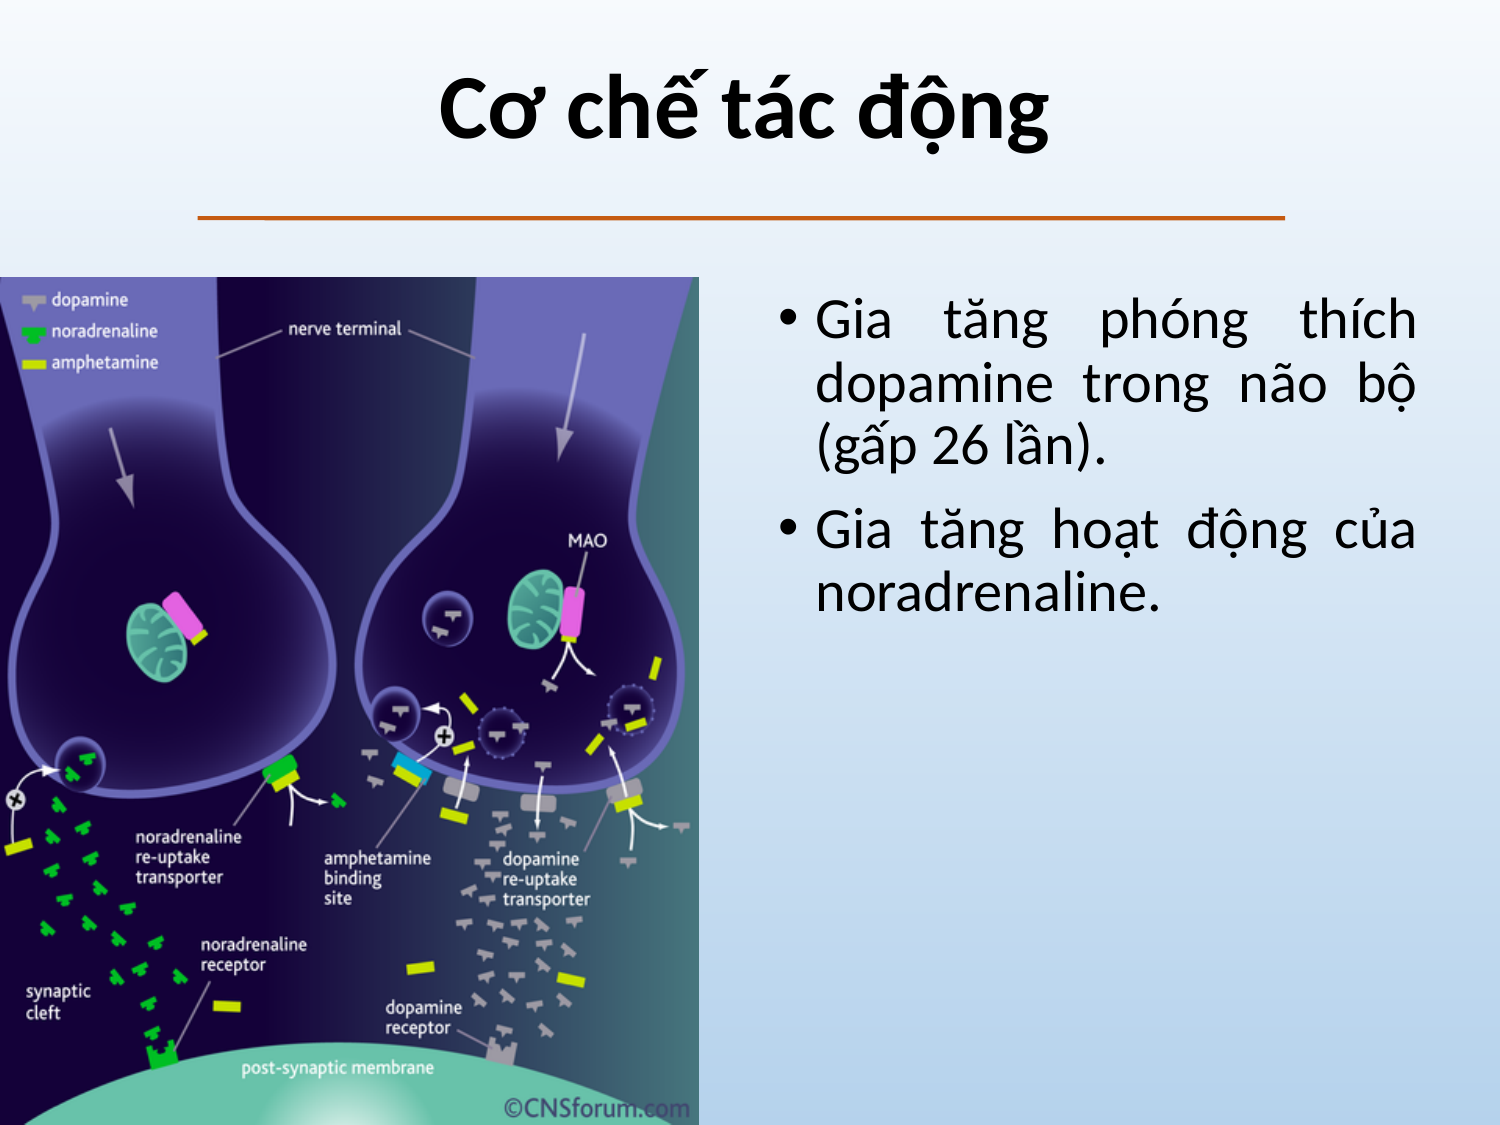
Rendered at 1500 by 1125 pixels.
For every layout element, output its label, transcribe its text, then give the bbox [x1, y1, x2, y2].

list Gia tăng phóng thích dopamine trong não bộ (gấp 26 lần). Gia tăng hoạt động của noradrenaline. [763, 281, 1433, 995]
picture [0, 277, 699, 1125]
title Cơ chế tác động [55, 0, 1436, 219]
